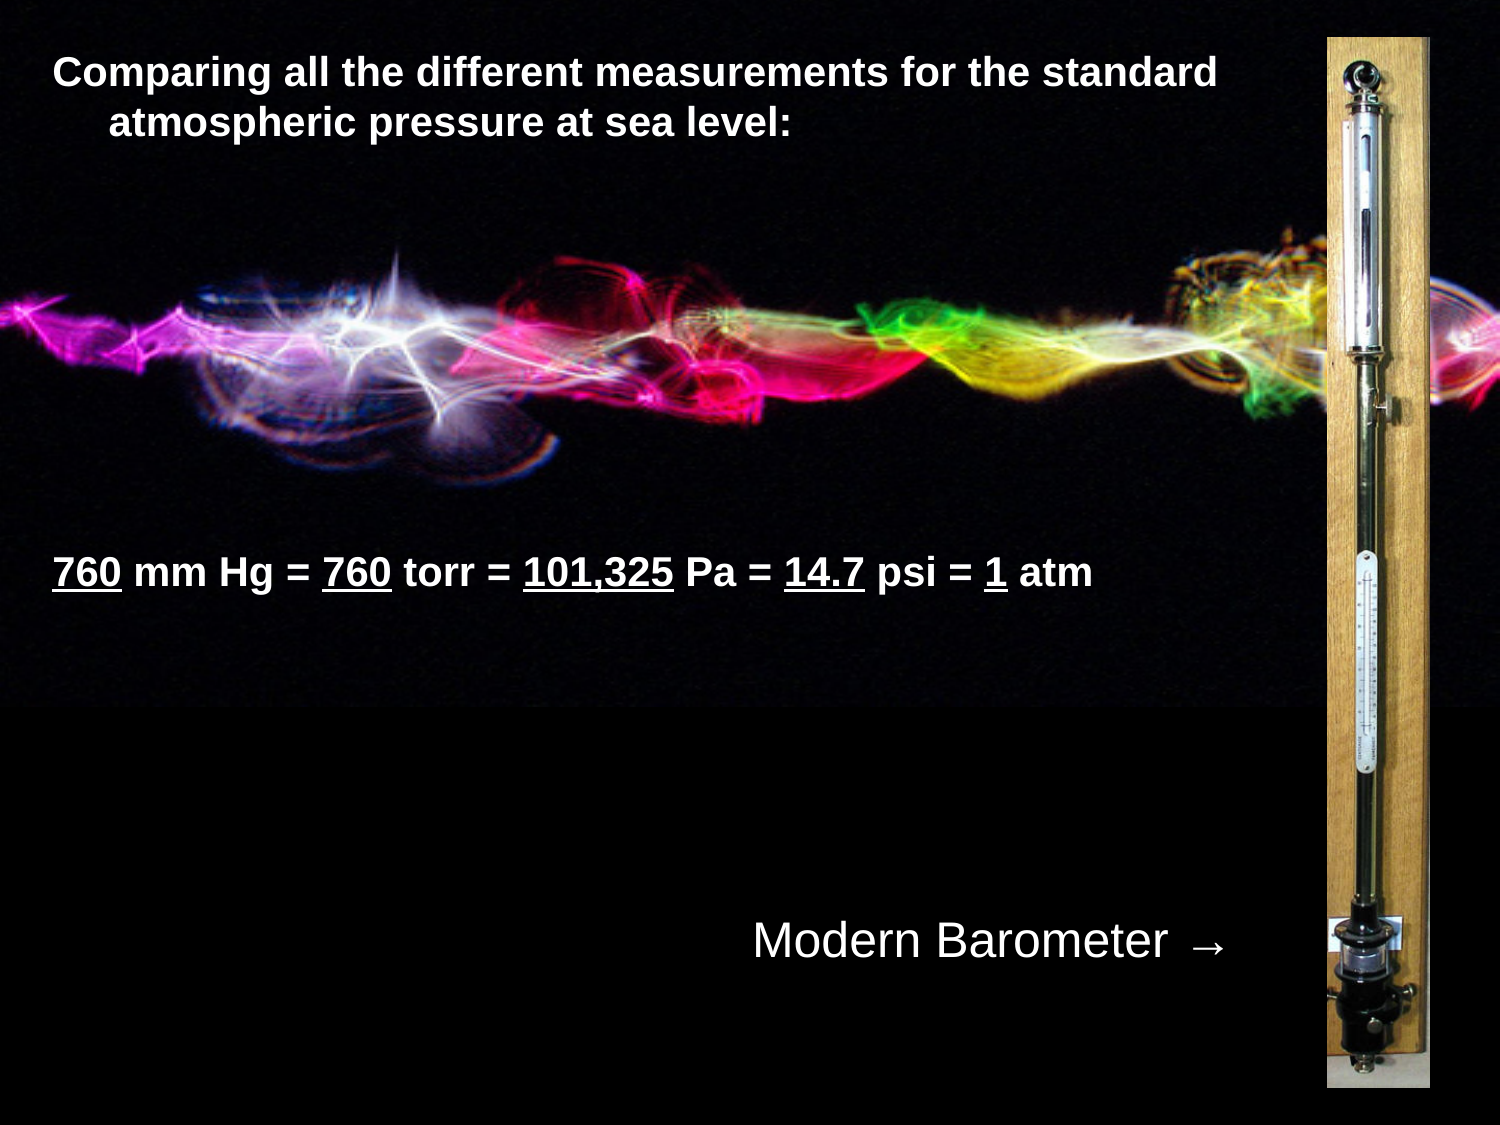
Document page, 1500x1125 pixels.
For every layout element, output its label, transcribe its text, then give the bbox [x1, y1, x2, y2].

text_box Modern Barometer → [737, 899, 1250, 975]
picture [0, 0, 1500, 1088]
